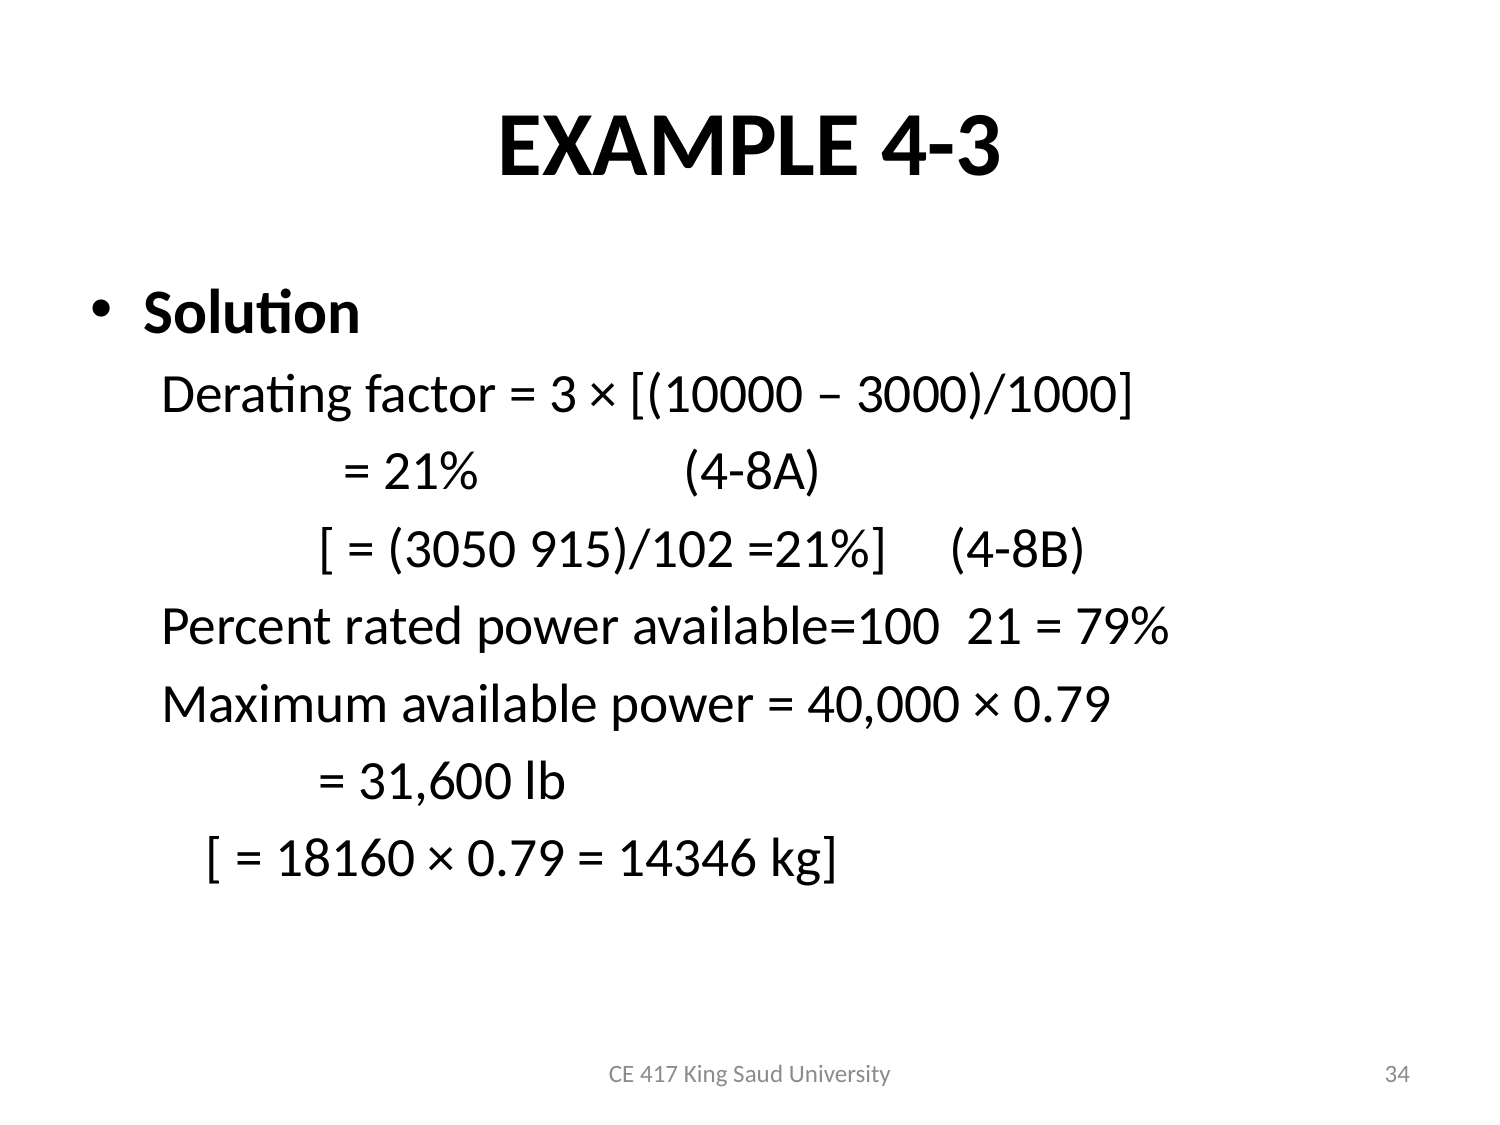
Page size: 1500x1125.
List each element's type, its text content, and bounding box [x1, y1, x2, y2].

footer CE 417 King Saud University [512, 1042, 988, 1103]
list Solution Derating factor = 3 × [(10000 – 3000)/1000] = 21% (4-8A) [ = (3050­ 915)/102 =21%] (4-8B) Percent rated power available=100 ­ 21 = 79% Maximum available power = 40,000 × 0.79 = 31,600 lb [ = 18160 × 0.79 = 14346 kg] [75, 262, 1425, 1005]
slide_number 34 [1074, 1042, 1425, 1103]
title EXAMPLE 4-3 [75, 45, 1425, 233]
